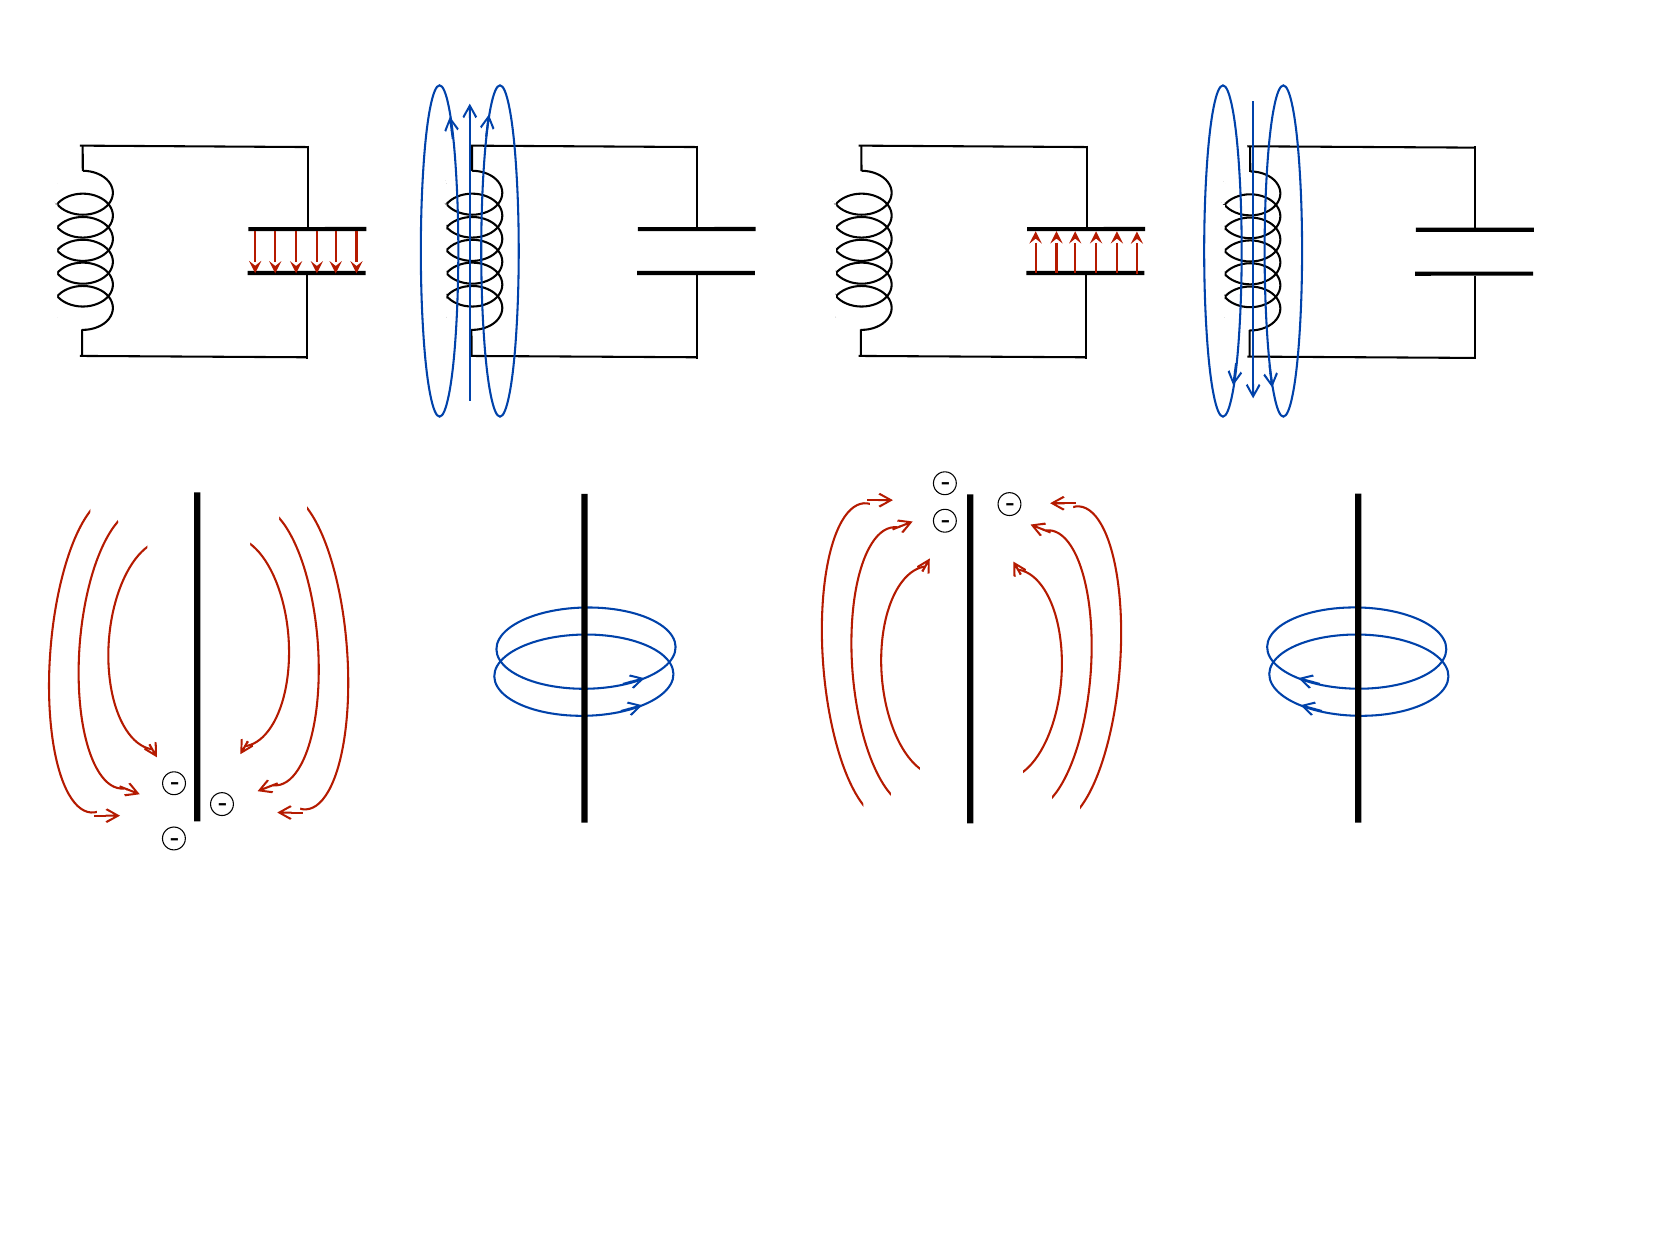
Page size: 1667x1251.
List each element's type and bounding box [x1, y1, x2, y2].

text_box [0, 85, 1534, 860]
